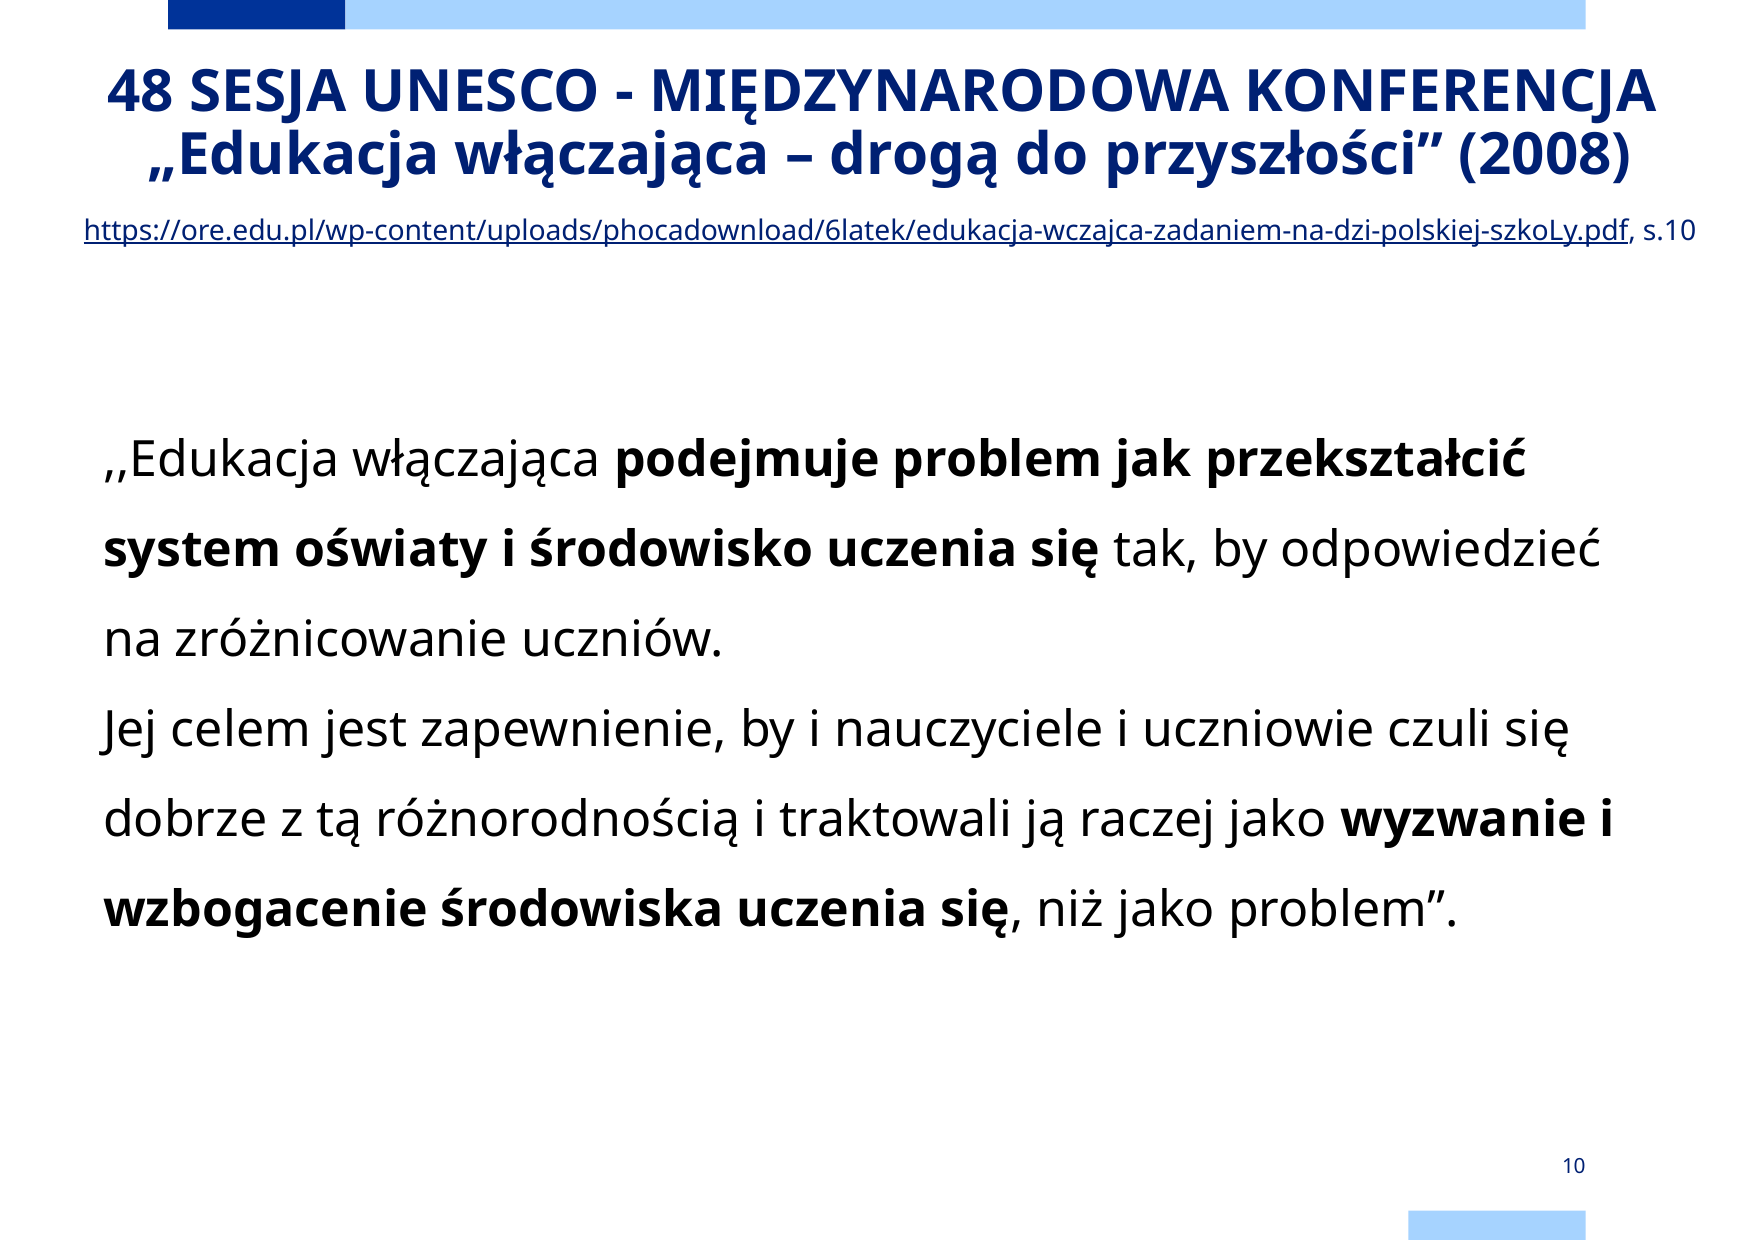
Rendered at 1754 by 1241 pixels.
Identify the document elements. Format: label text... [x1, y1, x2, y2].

list ,,Edukacja włączająca podejmuje problem jak przekształcić system oświaty i środowisko uczenia się tak, by odpowiedzieć na zróżnicowanie uczniów. Jej celem jest zapewnienie, by i nauczyciele i uczniowie czuli się dobrze z tą różnorodnością i traktowali ją raczej jako wyzwanie i wzbogacenie środowiska uczenia się, niż jako problem”. [73, 336, 1622, 1152]
title 48 SESJA UNESCO - MIĘDZYNARODOWA KONFERENCJA „Edukacja włączająca – drogą do przyszłości” (2008) https://ore.edu.pl/wp-content/uploads/phocadownload/6latek/edukacja-wczajca-zadaniem-na-dzi-polskiej-szkoLy.pdf, s.10 [26, 59, 1754, 290]
slide_number 10 [1408, 1151, 1586, 1182]
